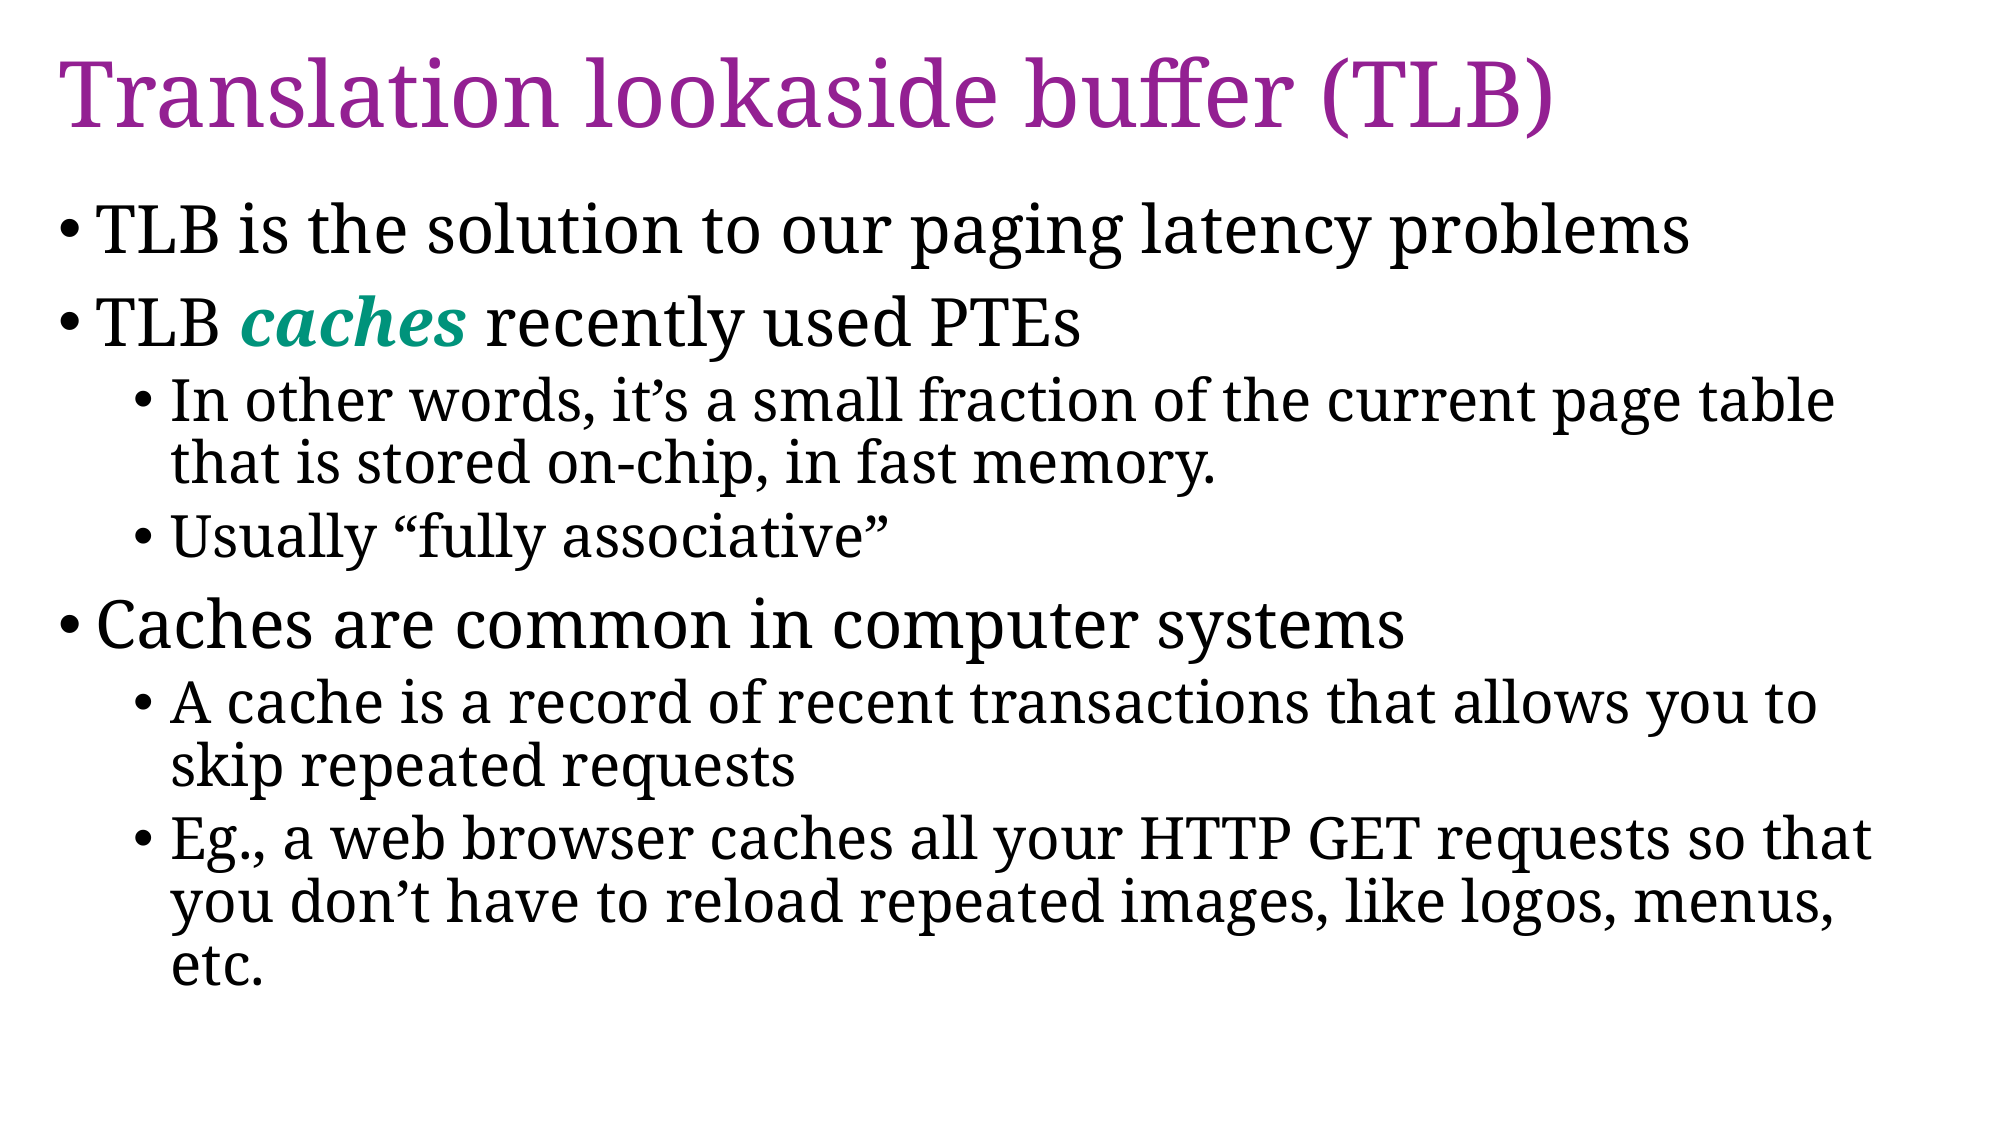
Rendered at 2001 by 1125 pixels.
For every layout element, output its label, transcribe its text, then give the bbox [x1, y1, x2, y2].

list TLB is the solution to our paging latency problems TLB caches recently used PTEs In other words, it’s a small fraction of the current page table that is stored on-chip, in fast memory. Usually “fully associative” Caches are common in computer systems A cache is a record of recent transactions that allows you to skip repeated requests Eg., a web browser caches all your HTTP GET requests so that you don’t have to reload repeated images, like logos, menus, etc. [43, 188, 1953, 1106]
title Translation lookaside buffer (TLB) [43, 25, 1953, 171]
